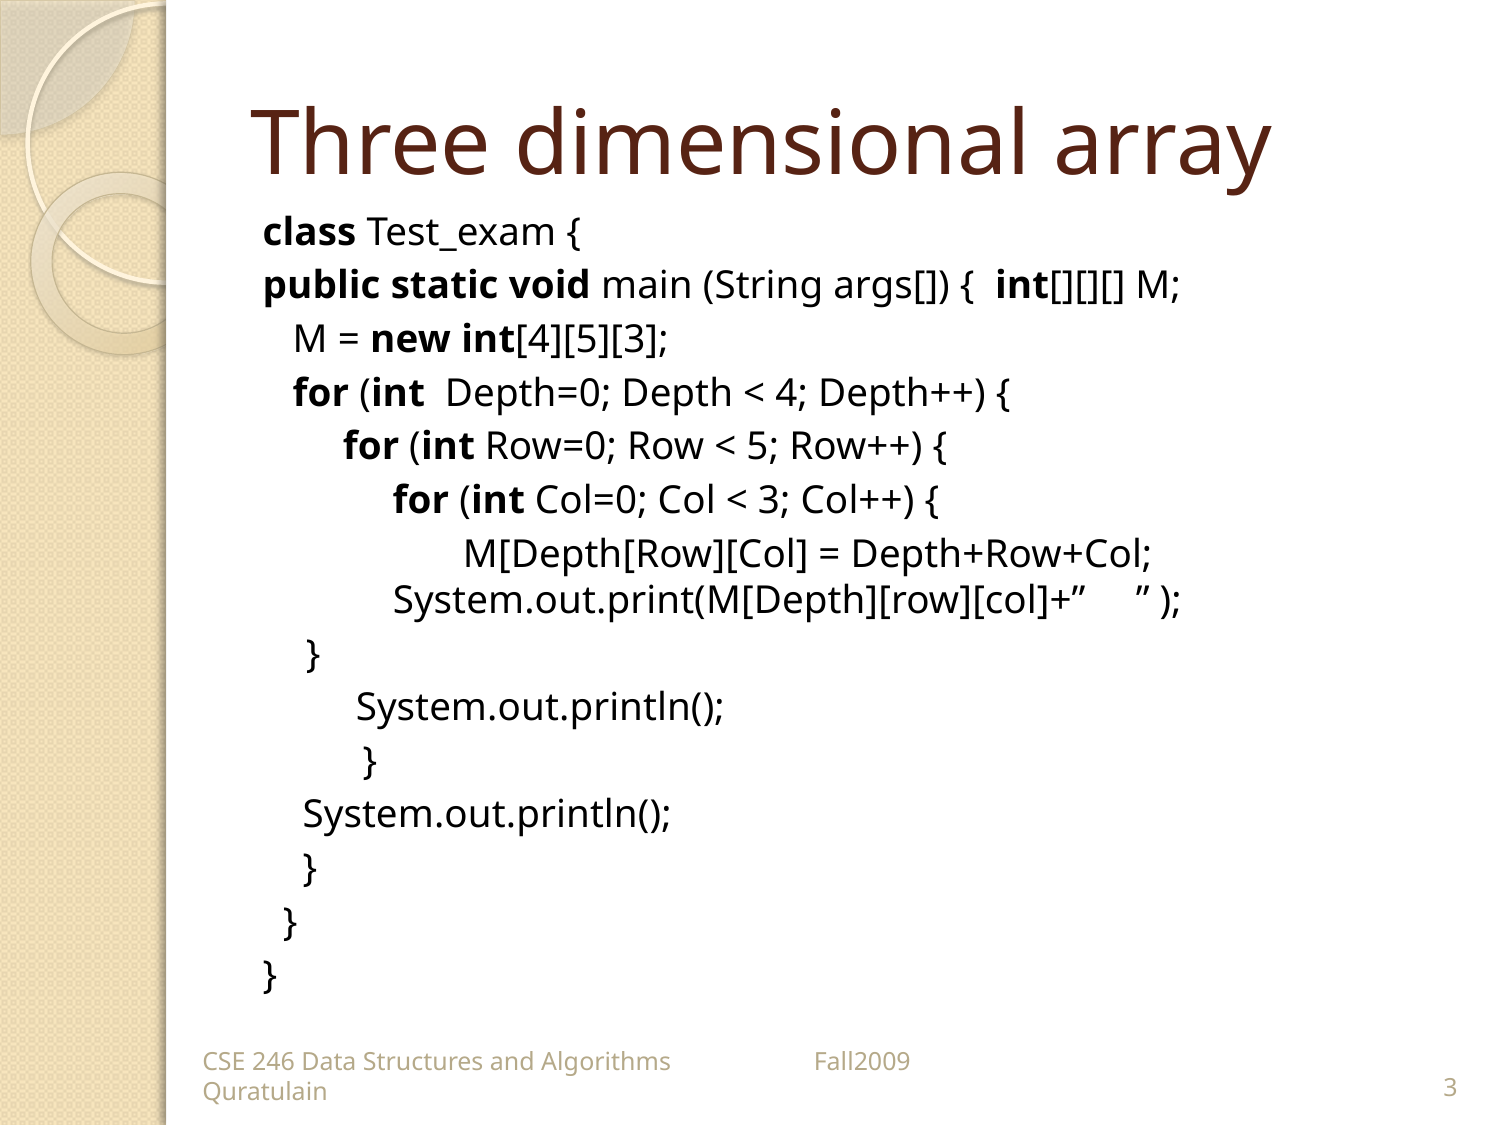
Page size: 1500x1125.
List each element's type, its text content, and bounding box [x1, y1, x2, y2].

footer CSE 246 Data Structures and Algorithms Fall2009 Quratulain [187, 1034, 1413, 1113]
slide_number 3 [1413, 1034, 1488, 1113]
list class Test_exam { public static void main (String args[]) { int[][][] M; M = new int[4][5][3]; for (int Depth=0; Depth < 4; Depth++) { for (int Row=0; Row < 5; Row++) { for (int Col=0; Col < 3; Col++) { M[Depth[Row][Col] = Depth+Row+Col; System.out.print(M[Depth][row][col]+” ” ); } System.out.println(); } System.out.println(); } } } [235, 199, 1466, 1034]
title Three dimensional array [235, 45, 1466, 199]
